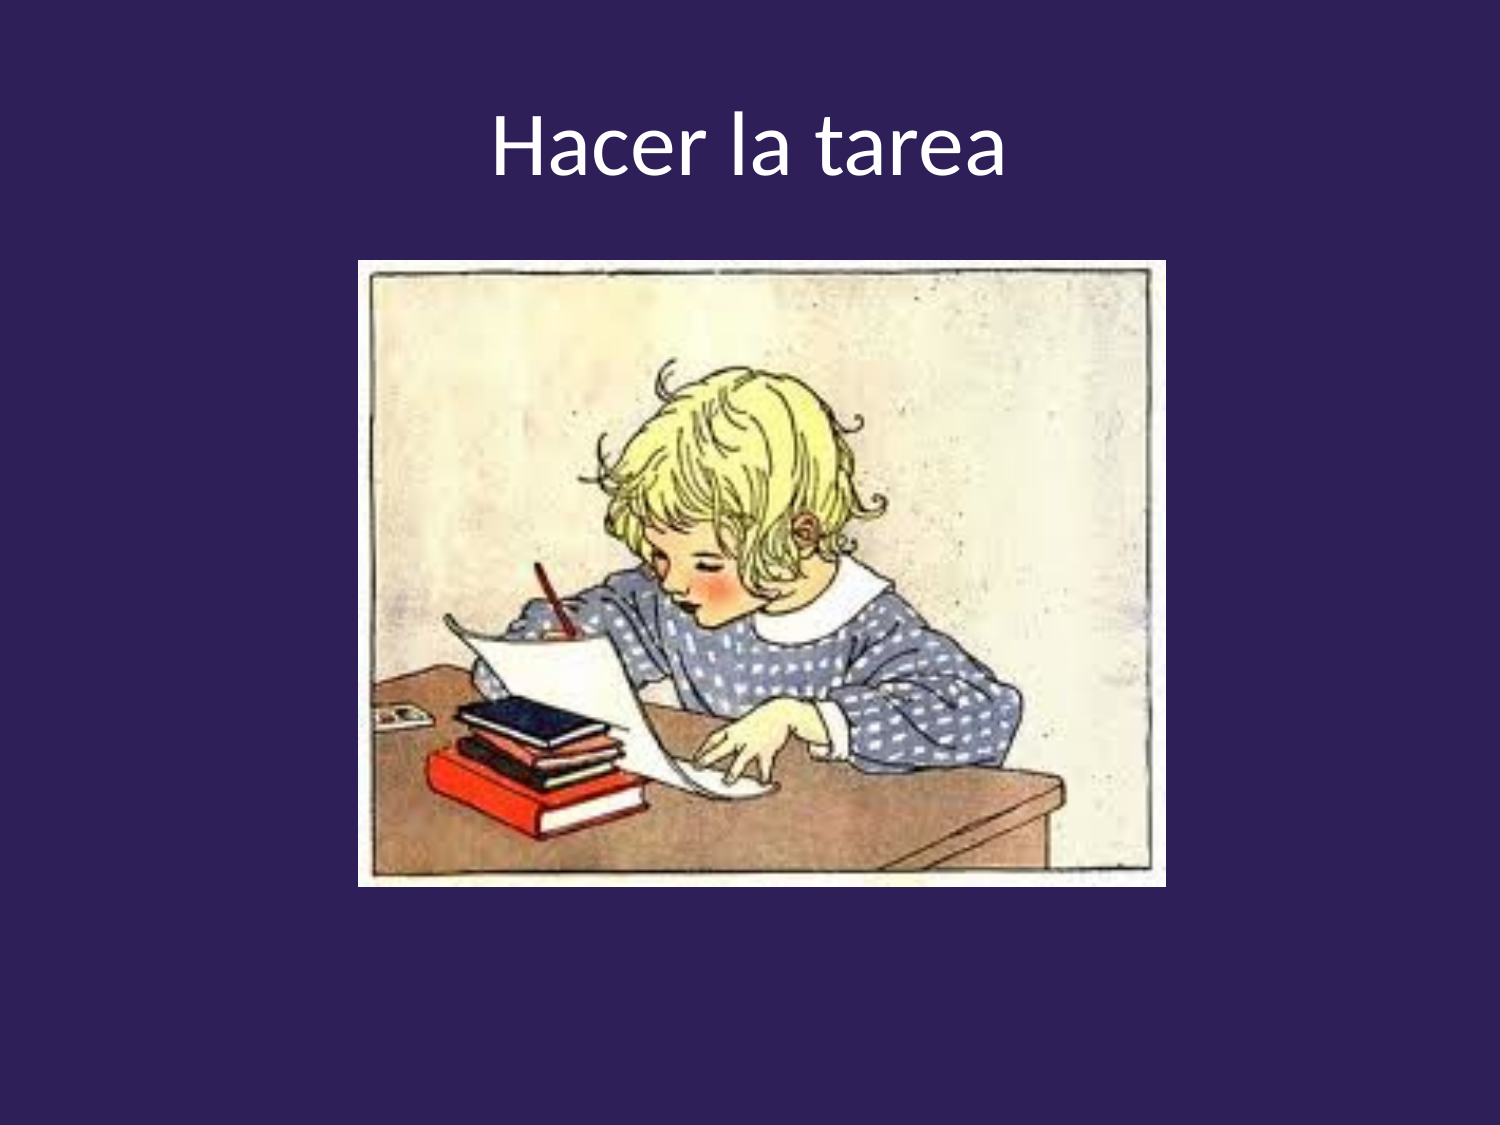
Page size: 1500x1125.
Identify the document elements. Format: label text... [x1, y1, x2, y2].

title Hacer la tarea [75, 45, 1425, 233]
picture [358, 260, 1166, 887]
